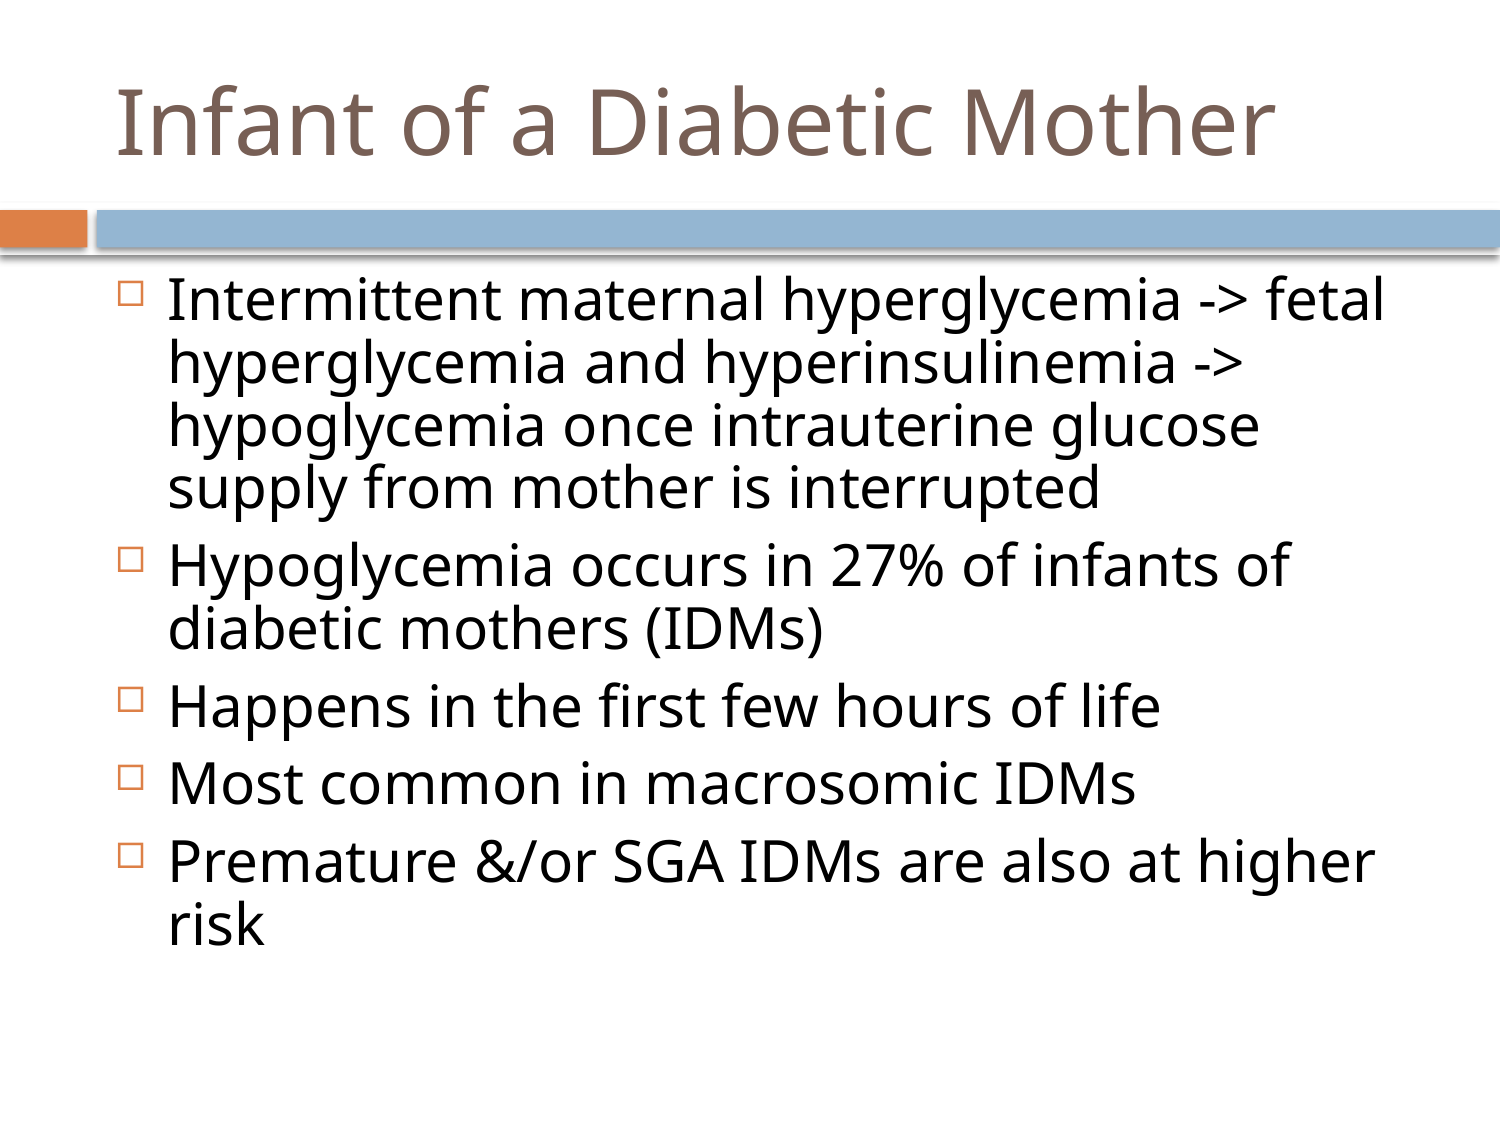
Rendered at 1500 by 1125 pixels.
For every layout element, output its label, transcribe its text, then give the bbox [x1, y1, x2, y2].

list Intermittent maternal hyperglycemia -> fetal hyperglycemia and hyperinsulinemia -> hypoglycemia once intrauterine glucose supply from mother is interrupted Hypoglycemia occurs in 27% of infants of diabetic mothers (IDMs) Happens in the first few hours of life Most common in macrosomic IDMs Premature &/or SGA IDMs are also at higher risk [100, 262, 1438, 1000]
title Infant of a Diabetic Mother [100, 37, 1438, 200]
